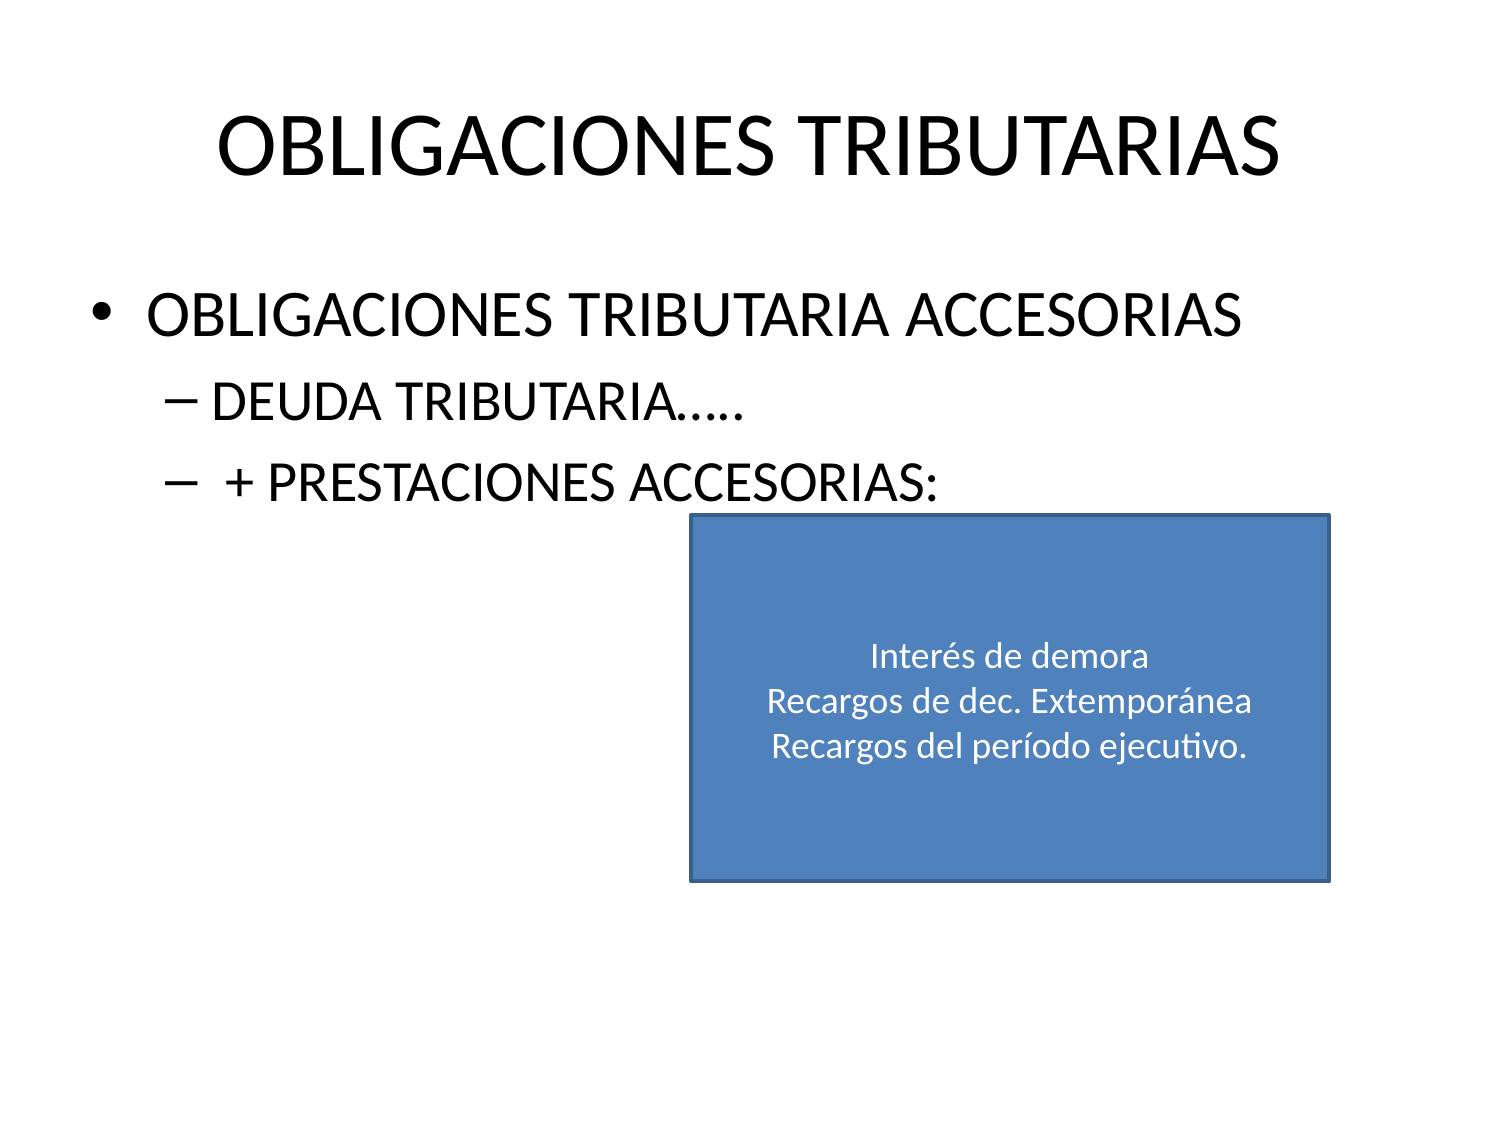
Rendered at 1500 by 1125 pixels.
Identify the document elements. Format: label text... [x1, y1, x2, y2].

title OBLIGACIONES TRIBUTARIAS [75, 45, 1425, 233]
list OBLIGACIONES TRIBUTARIA ACCESORIAS DEUDA TRIBUTARIA….. + PRESTACIONES ACCESORIAS: [75, 262, 1425, 1005]
text_box Interés de demora Recargos de dec. Extemporánea Recargos del período ejecutivo. [689, 513, 1331, 883]
